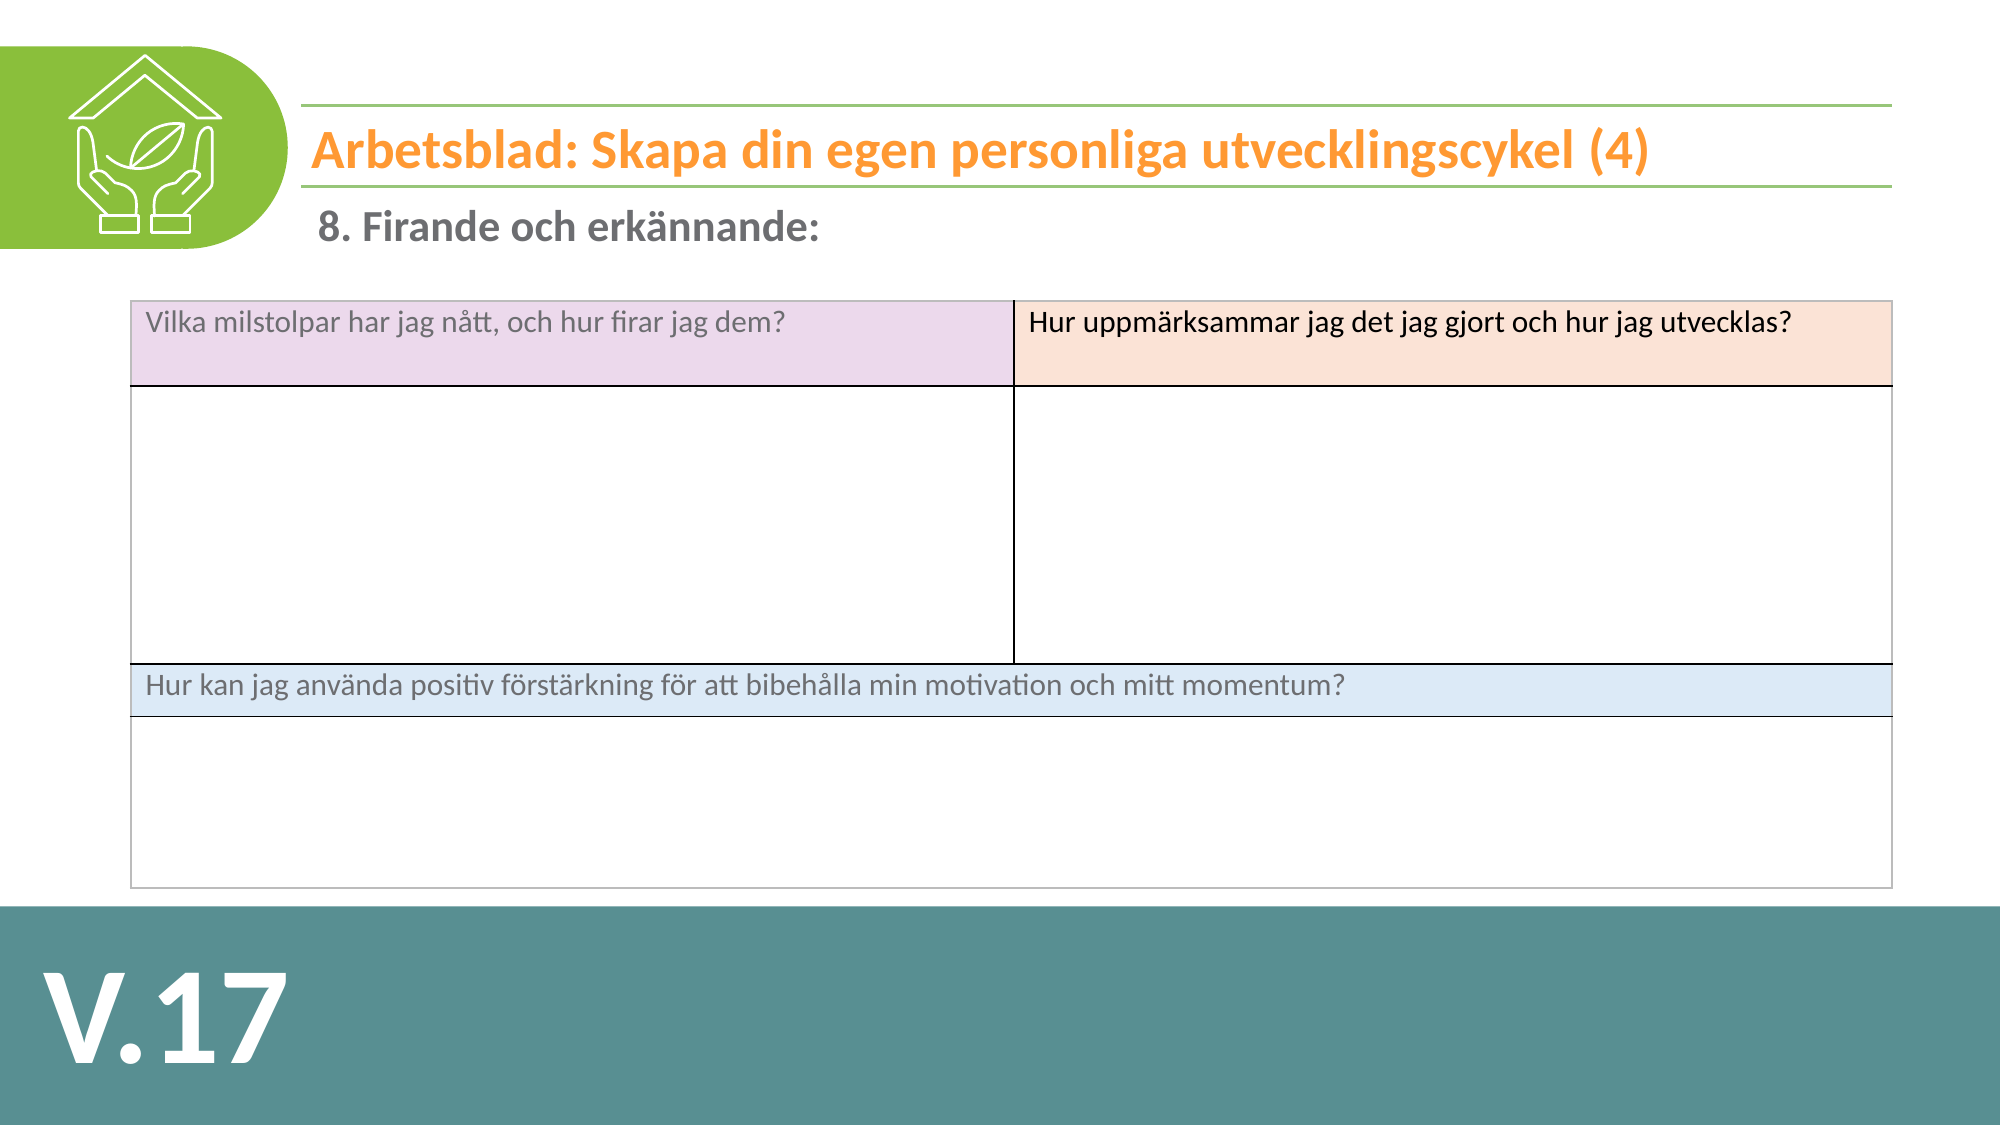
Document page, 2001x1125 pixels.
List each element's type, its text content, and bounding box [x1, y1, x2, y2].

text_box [68, 54, 222, 233]
table_header Hur uppmärksammar jag det jag gjort och hur jag utvecklas? [1015, 302, 1891, 385]
table_cell [132, 387, 1013, 663]
table_cell Hur kan jag använda positiv förstärkning för att bibehålla min motivation och mitt momentum? [132, 665, 1891, 716]
table_cell [132, 717, 1891, 887]
text_box 8. Firande och erkännande: [303, 190, 1325, 259]
table_cell [1015, 387, 1891, 663]
list Arbetsblad: Skapa din egen personliga utvecklingscykel (4) [291, 83, 1904, 215]
text_box V.17 [23, 957, 418, 1125]
text_box [0, 906, 2000, 1125]
table_header Vilka milstolpar har jag nått, och hur firar jag dem? [132, 302, 1013, 385]
text_box [0, 46, 288, 249]
